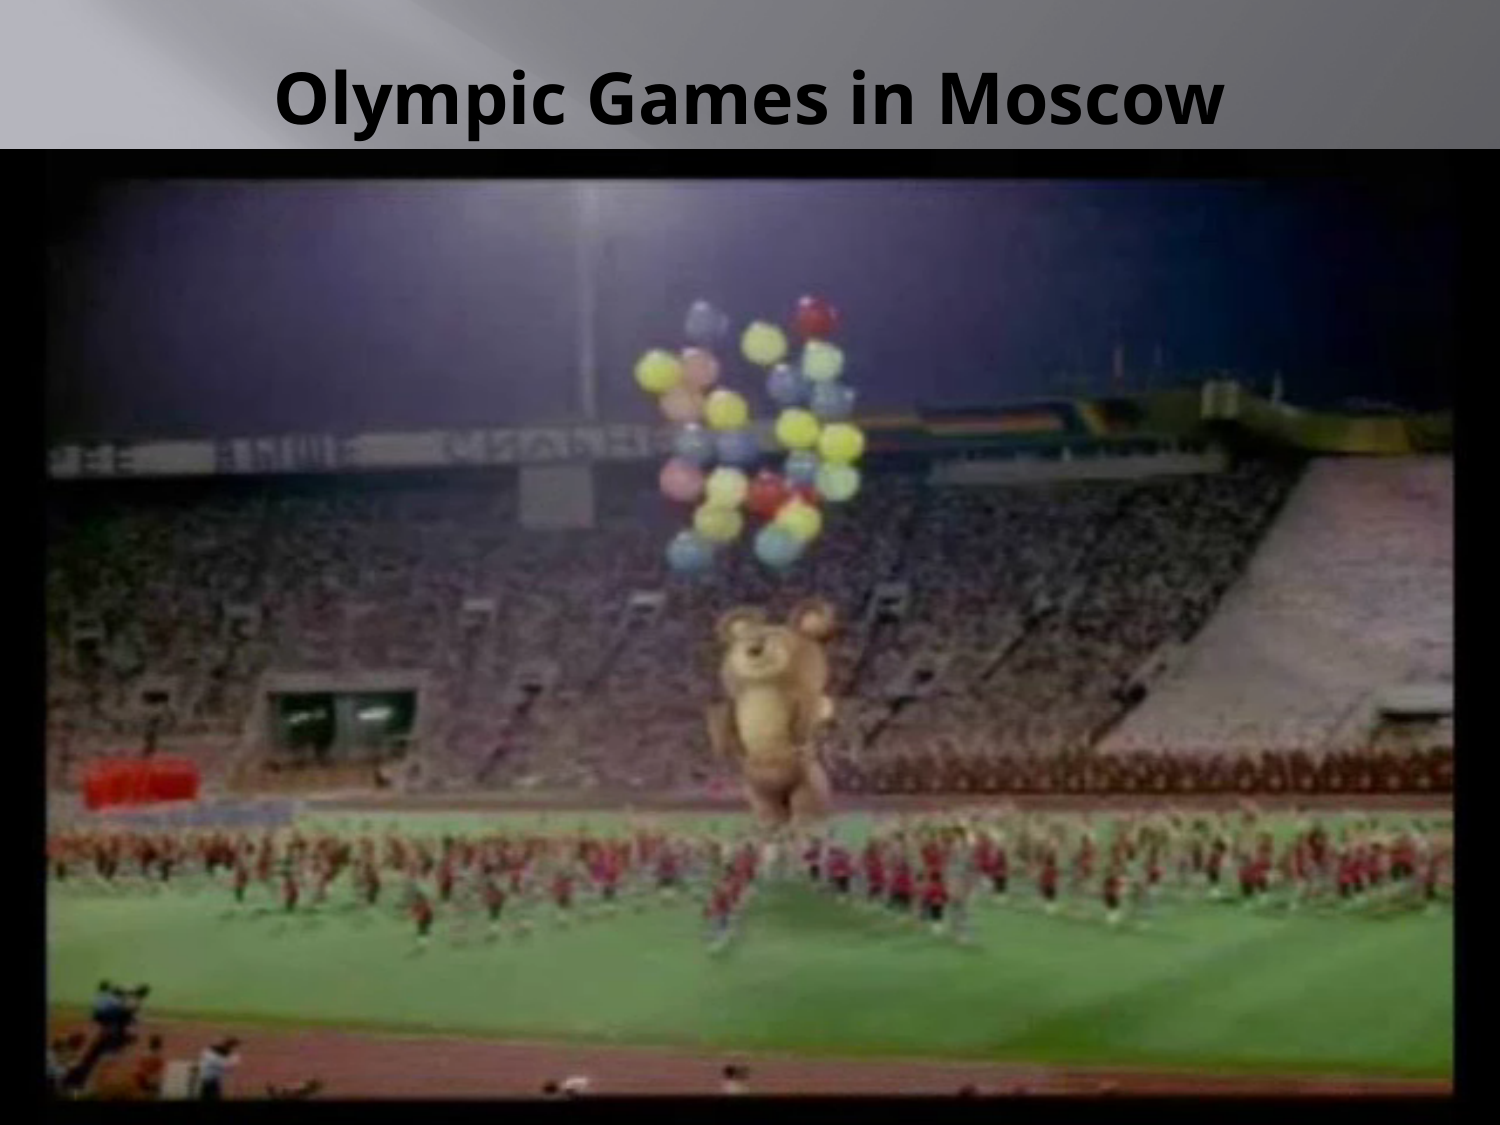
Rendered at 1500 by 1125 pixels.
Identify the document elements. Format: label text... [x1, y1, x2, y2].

title Olympic Games in Moscow [75, 45, 1425, 148]
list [0, 148, 1500, 1125]
